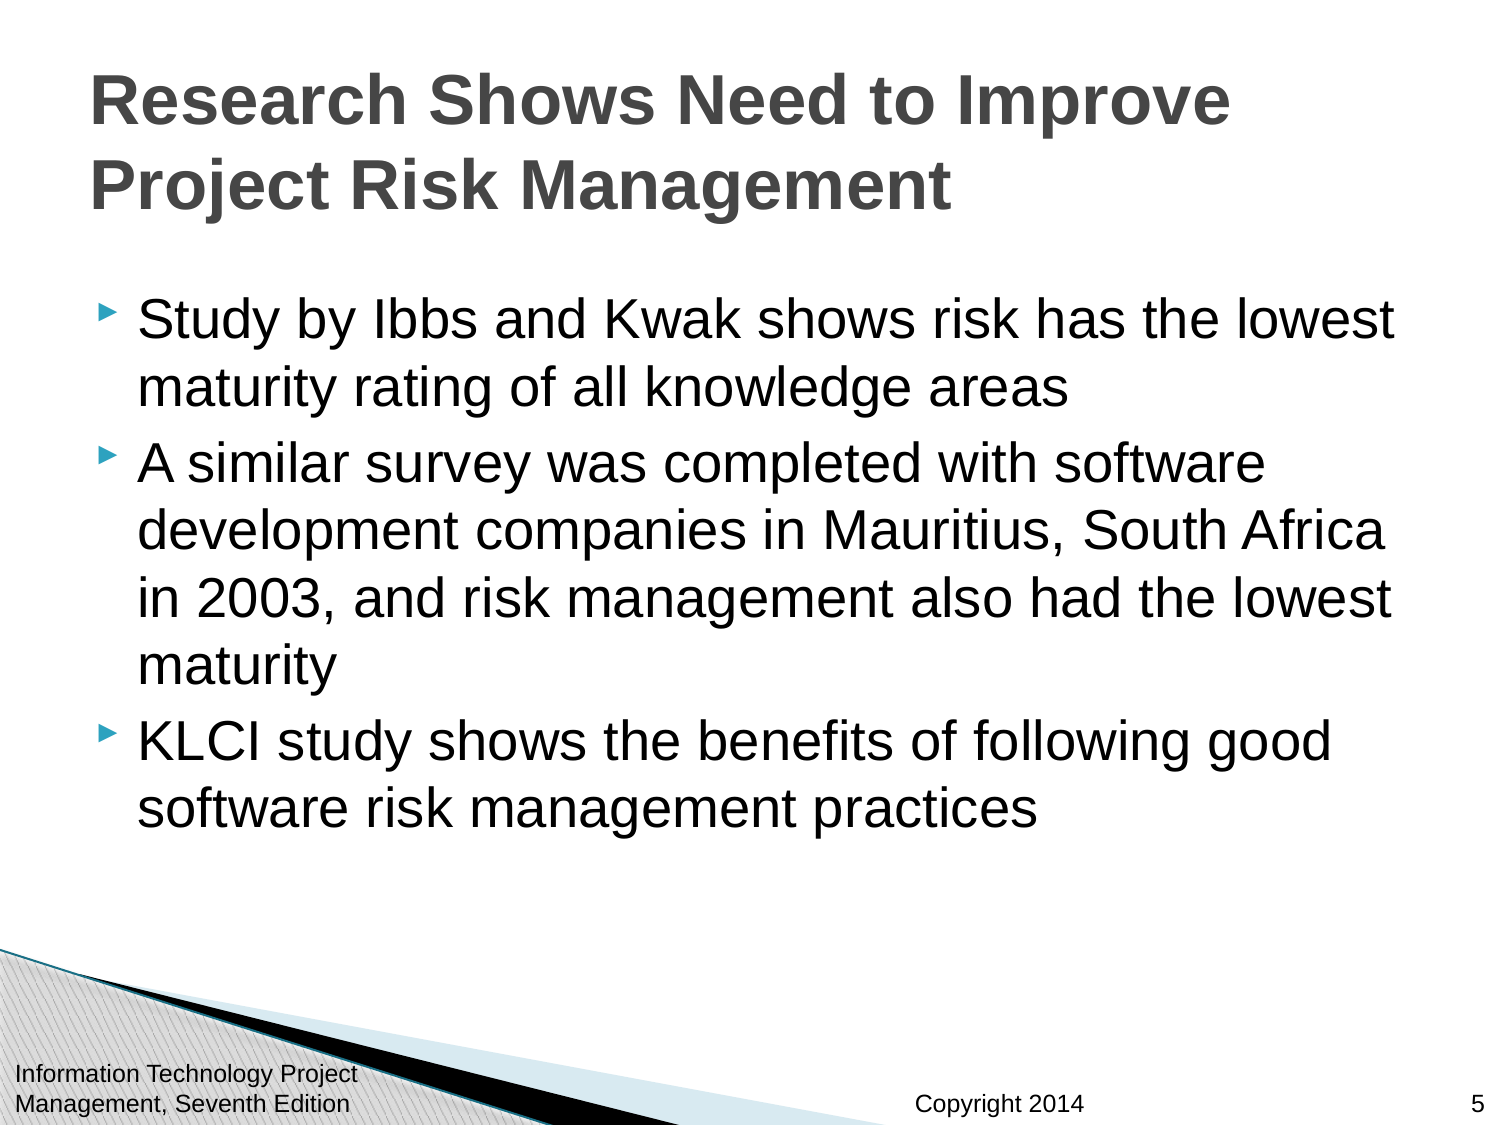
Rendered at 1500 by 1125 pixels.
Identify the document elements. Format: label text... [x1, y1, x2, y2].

title Research Shows Need to Improve Project Risk Management [75, 45, 1425, 233]
footer Information Technology Project Management, Seventh Edition [0, 1065, 425, 1125]
slide_number 5 [1408, 1065, 1500, 1125]
list Study by Ibbs and Kwak shows risk has the lowest maturity rating of all knowledge areas A similar survey was completed with software development companies in Mauritius, South Africa in 2003, and risk management also had the lowest maturity KLCI study shows the benefits of following good software risk management practices [62, 274, 1451, 1001]
